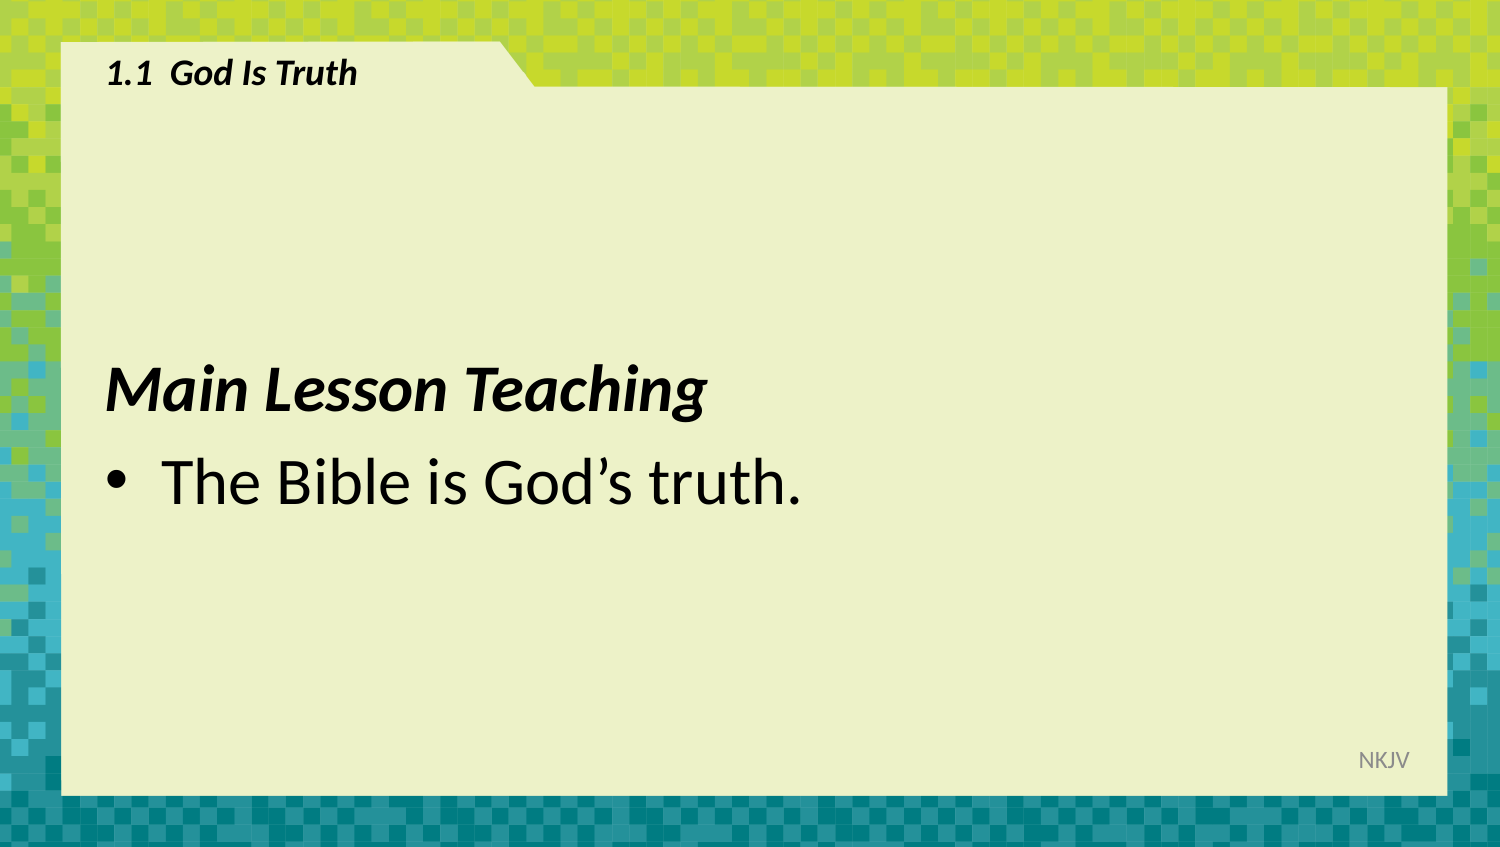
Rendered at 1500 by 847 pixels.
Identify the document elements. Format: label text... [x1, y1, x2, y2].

picture [0, 0, 1500, 847]
list Main Lesson Teaching The Bible is God’s truth. [89, 141, 1403, 722]
title 1.1 God Is Truth [89, 33, 1420, 108]
footer NKJV [950, 736, 1425, 782]
